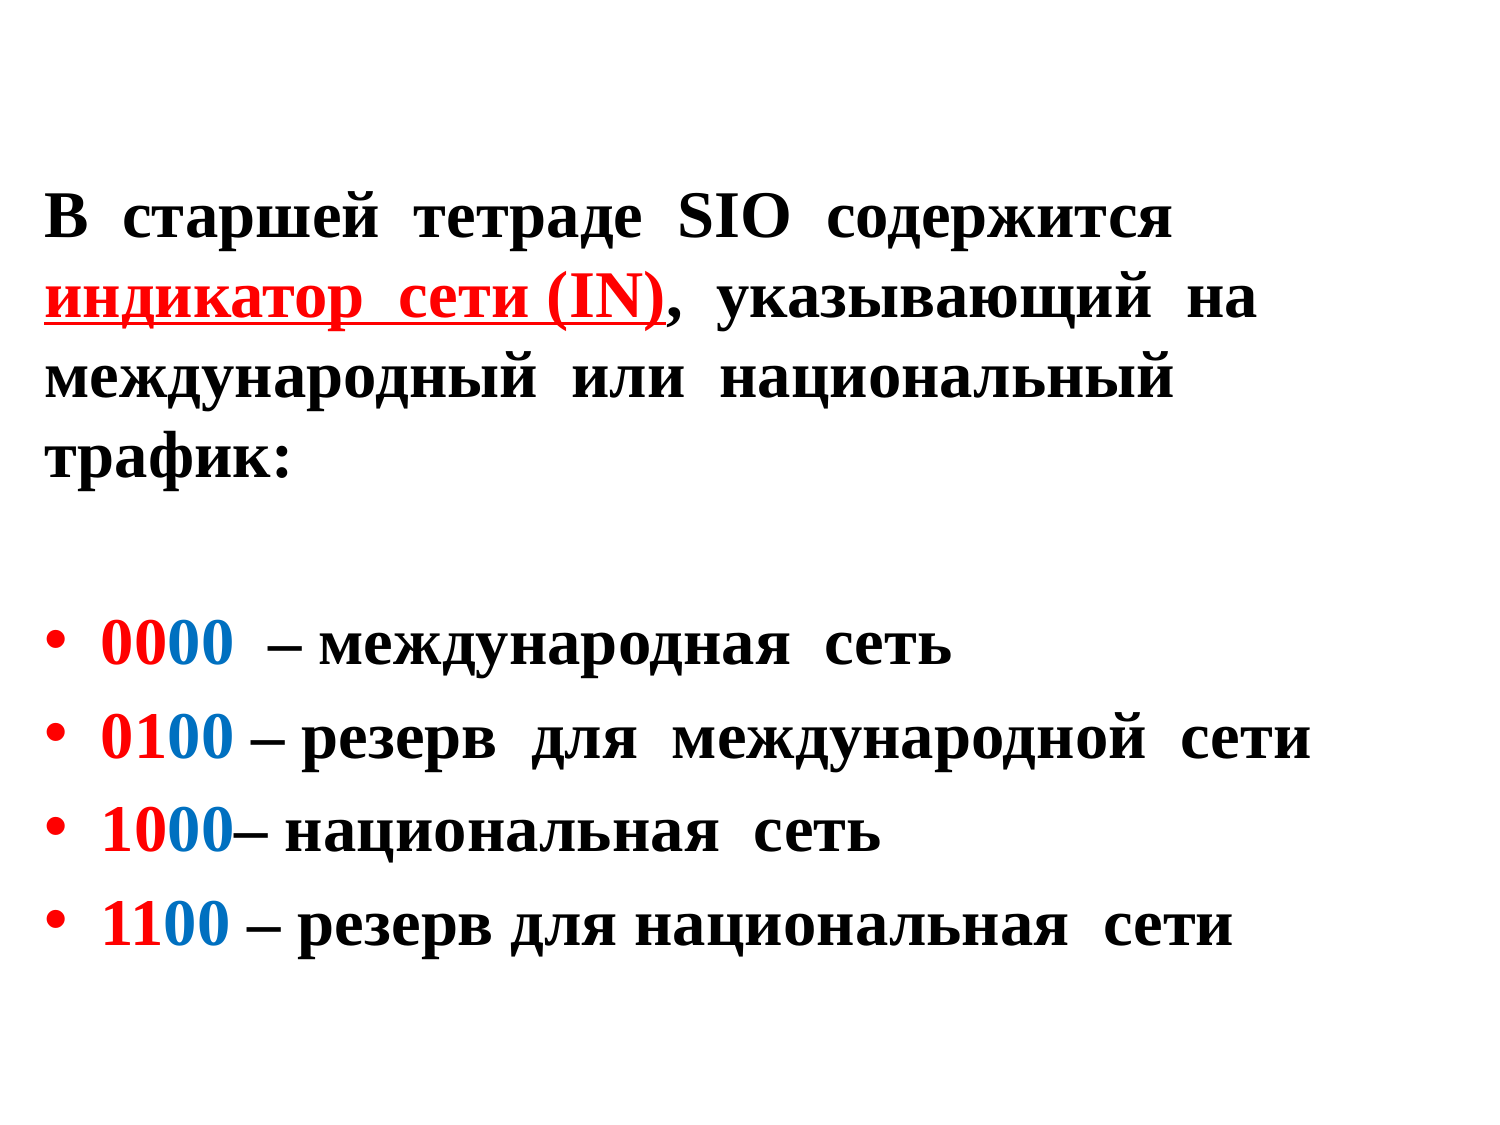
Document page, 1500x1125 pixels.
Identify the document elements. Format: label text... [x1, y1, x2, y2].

list В старшей тетраде SIO содержится индикатор сети (IN), указывающий на международный или национальный трафик: 0000 – международная сеть 0100 – резерв для международной сети 1000– национальная сеть 1100 – резерв для национальная сети [29, 23, 1459, 1106]
